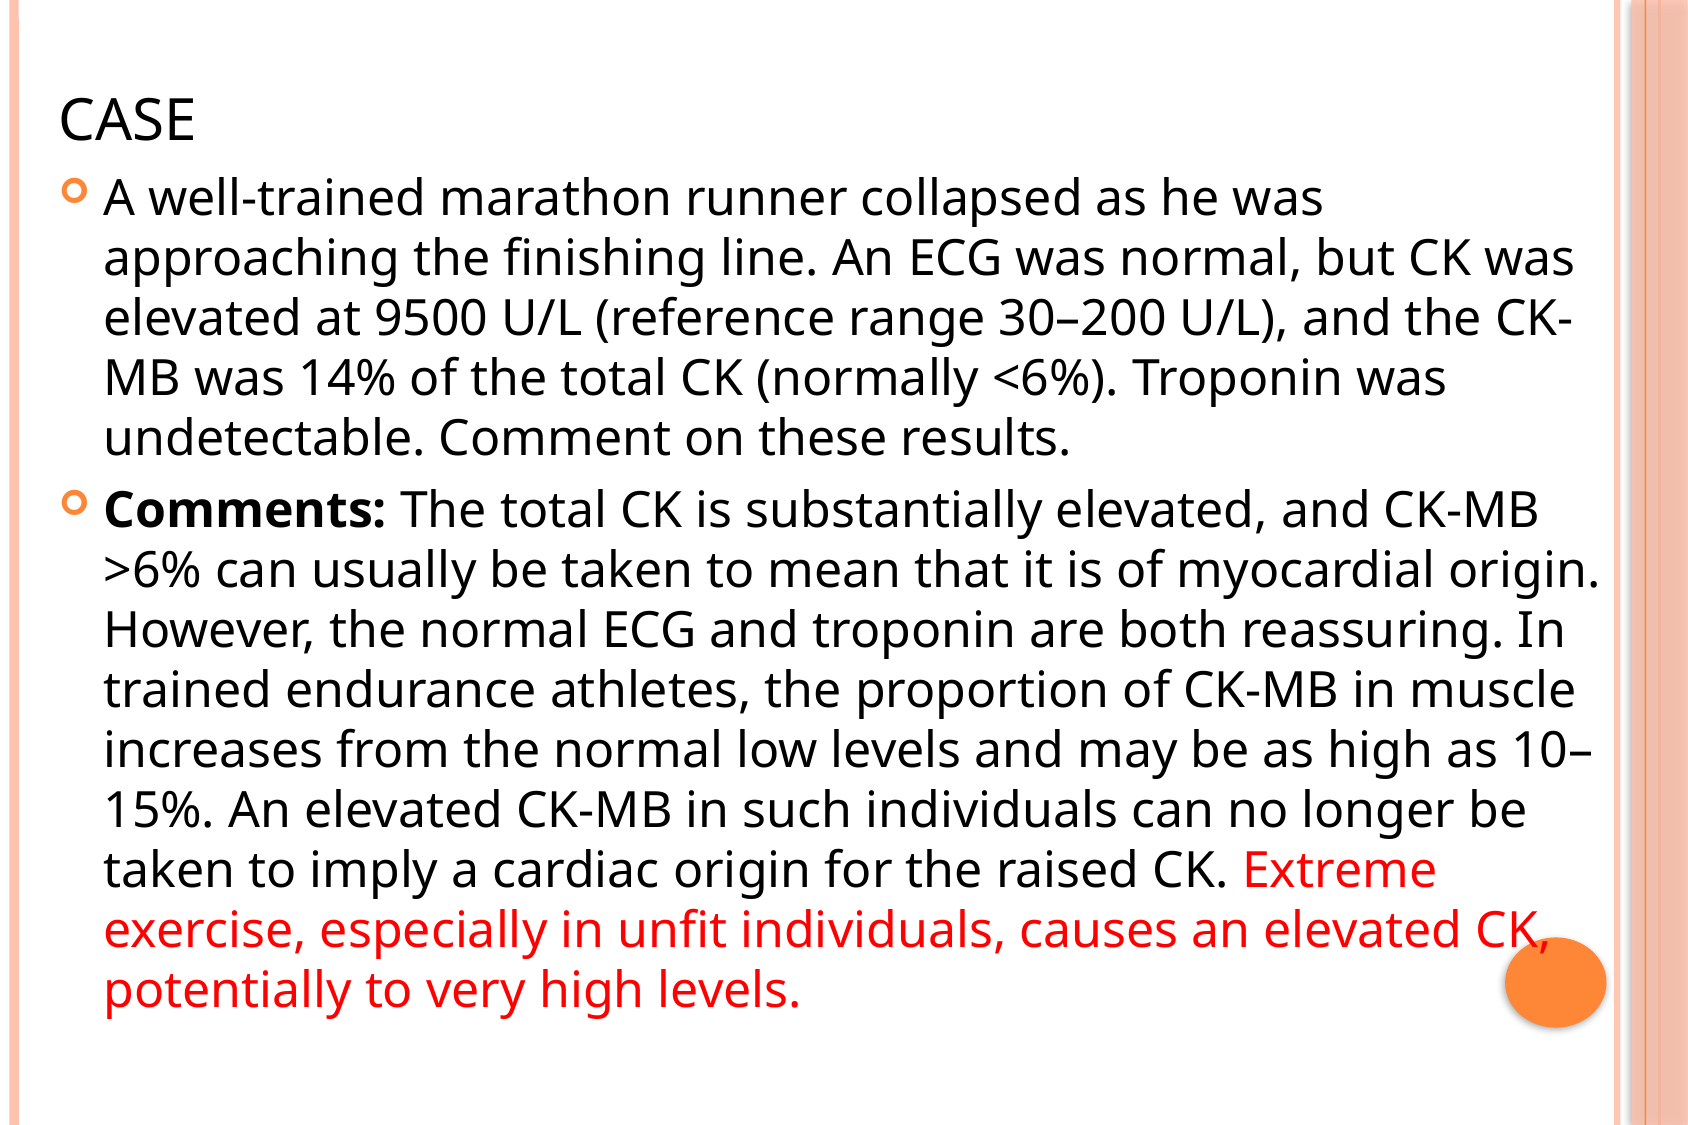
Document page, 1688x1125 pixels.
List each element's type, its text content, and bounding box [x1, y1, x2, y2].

list CASE A well-trained marathon runner collapsed as he was approaching the finishing line. An ECG was normal, but CK was elevated at 9500 U/L (reference range 30–200 U/L), and the CK-MB was 14% of the total CK (normally <6%). Troponin was undetectable. Comment on these results. Comments: The total CK is substantially elevated, and CK-MB >6% can usually be taken to mean that it is of myocardial origin. However, the normal ECG and troponin are both reassuring. In trained endurance athletes, the proportion of CK-MB in muscle increases from the normal low levels and may be as high as 10–15%. An elevated CK-MB in such individuals can no longer be taken to imply a cardiac origin for the raised CK. Extreme exercise, especially in unfit individuals, causes an elevated CK, potentially to very high levels. [43, 75, 1644, 1050]
